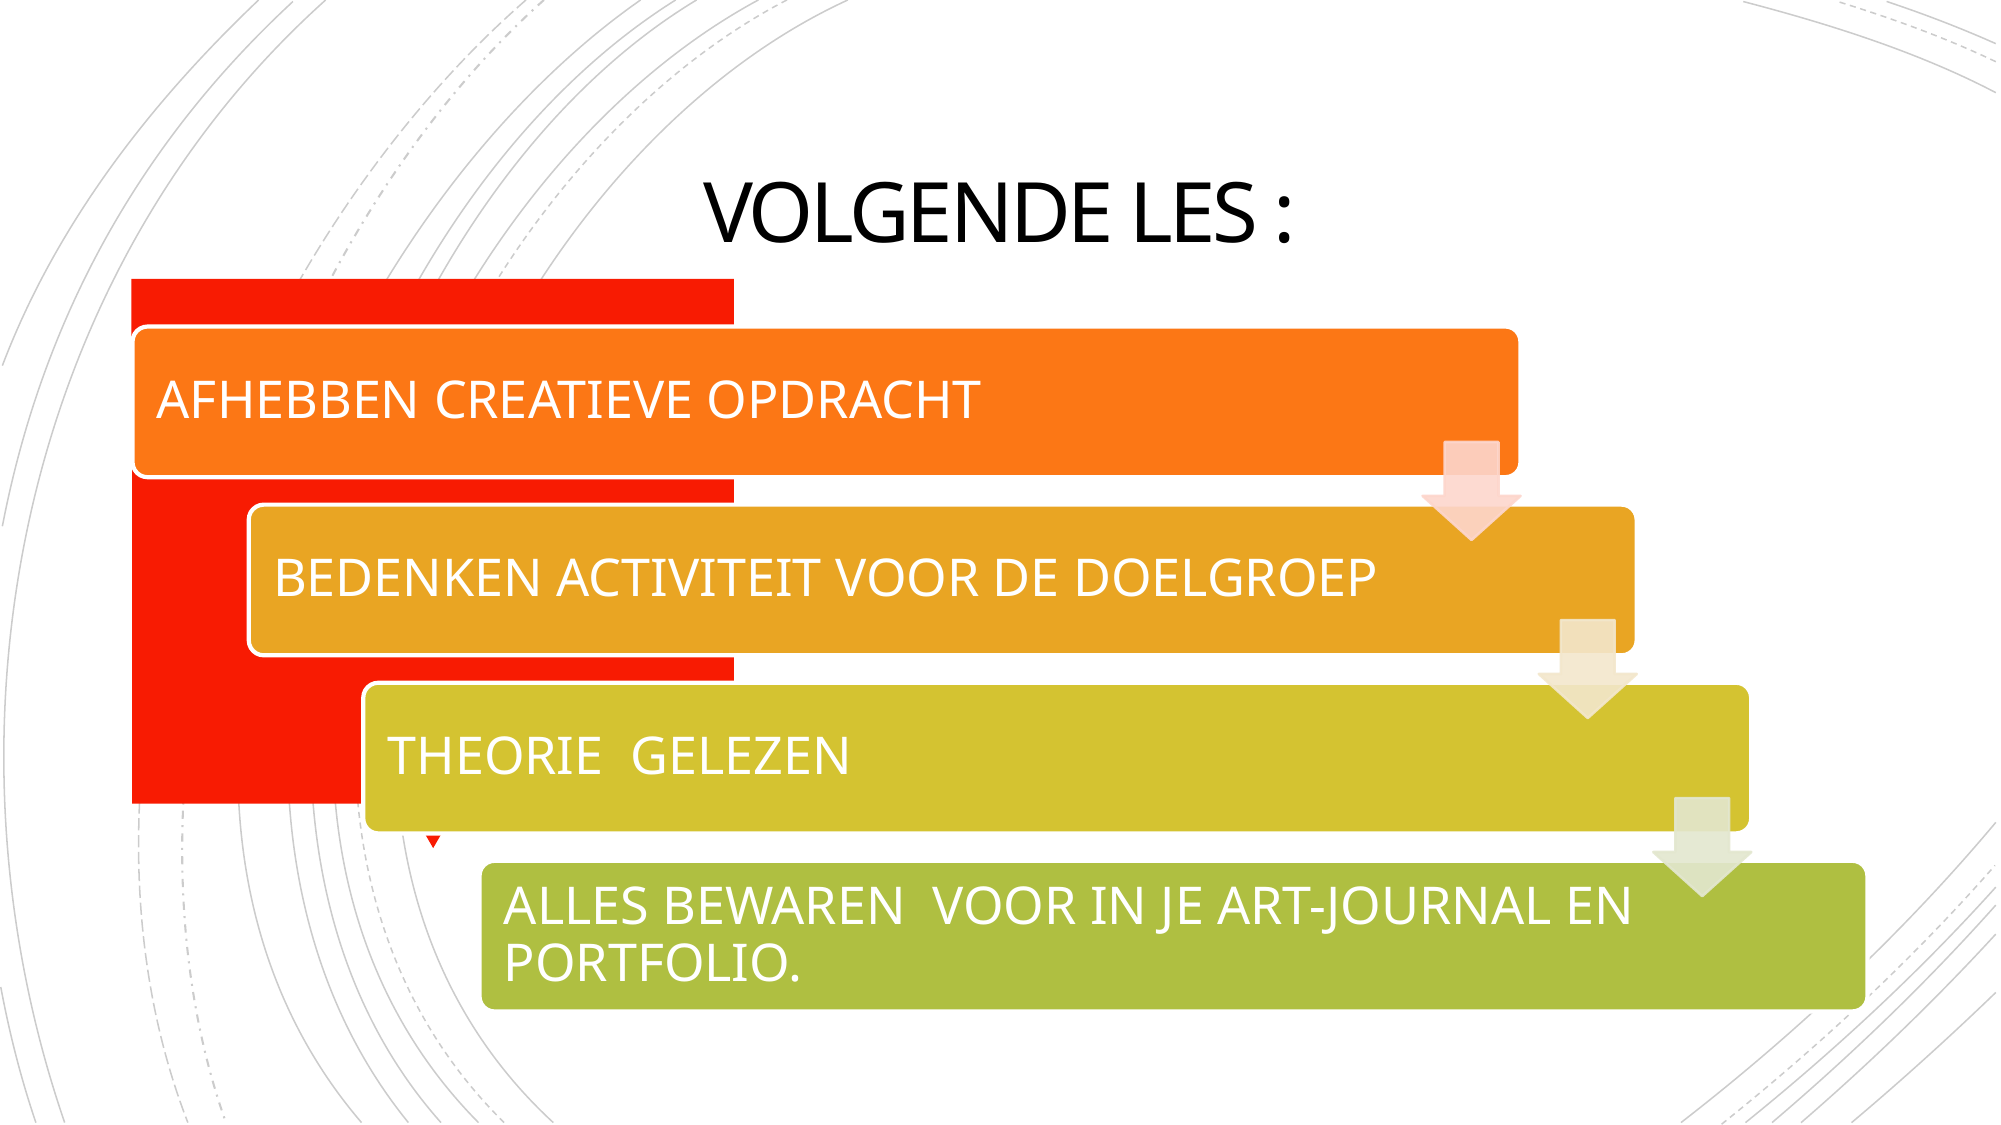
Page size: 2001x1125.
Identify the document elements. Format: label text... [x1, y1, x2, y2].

title VOLGENDE LES : [288, 131, 1712, 304]
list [132, 326, 1868, 1012]
